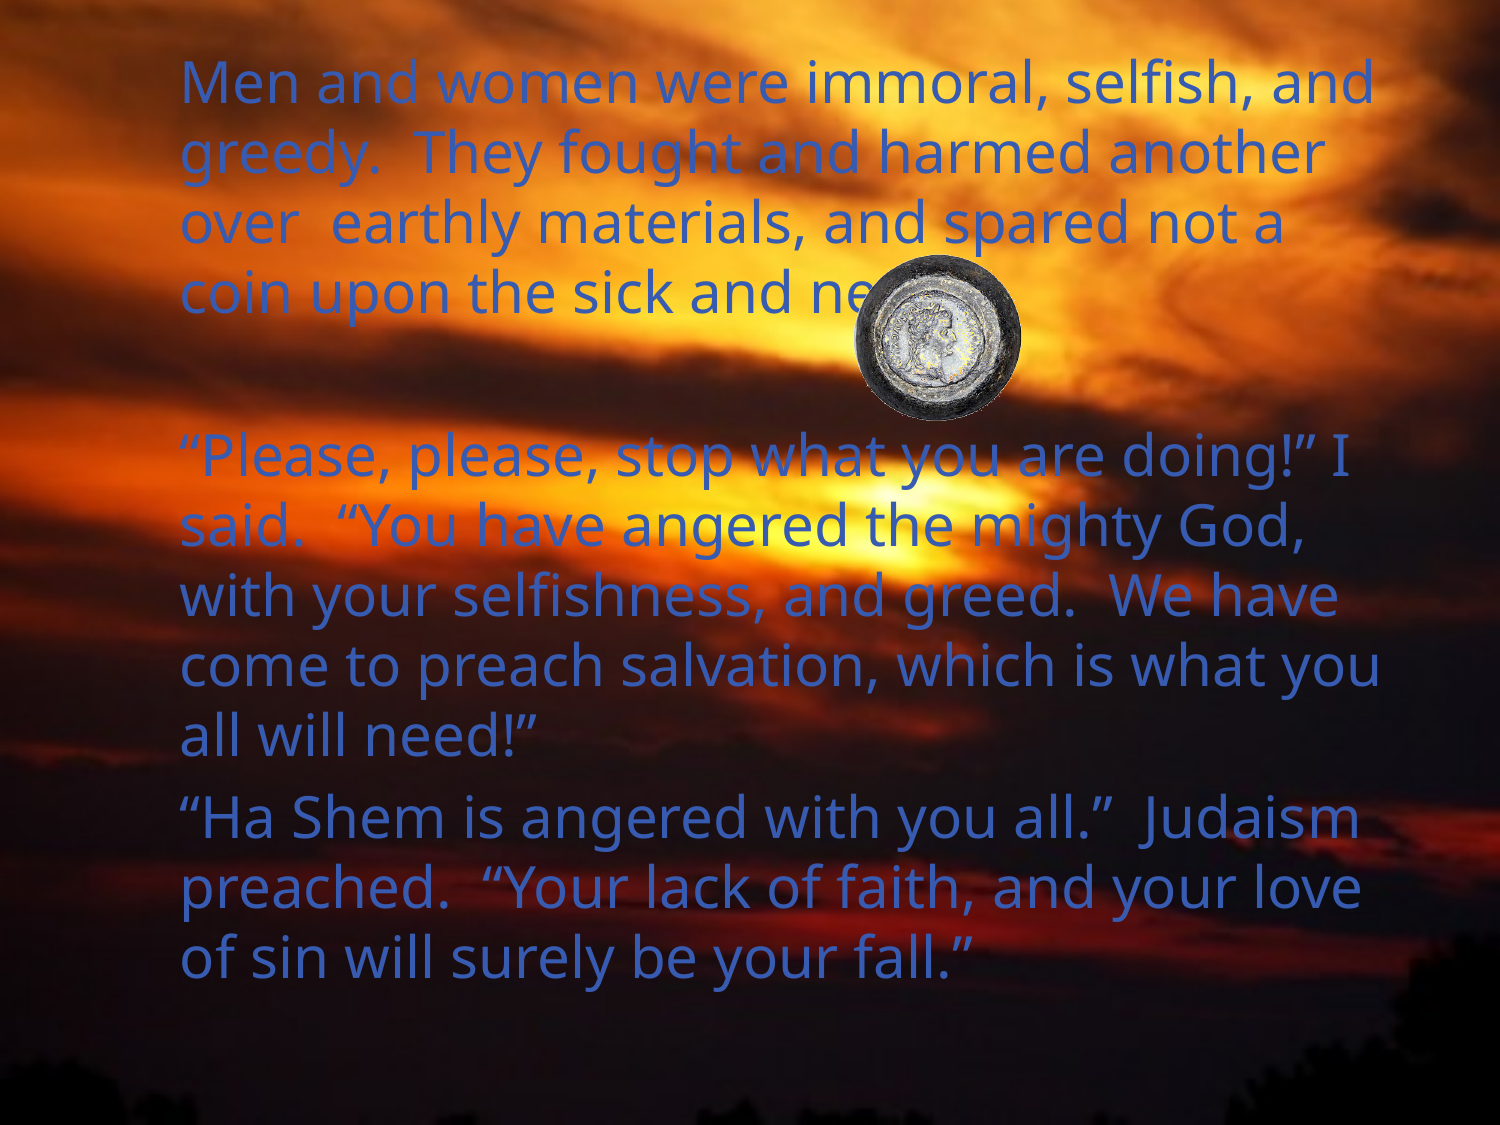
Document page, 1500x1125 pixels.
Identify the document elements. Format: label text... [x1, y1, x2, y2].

list Men and women were immoral, selfish, and greedy. They fought and harmed another over earthly materials, and spared not a coin upon the sick and needy. “Please, please, stop what you are doing!” I said. “You have angered the mighty God, with your selfishness, and greed. We have come to preach salvation, which is what you all will need!” “Ha Shem is angered with you all.” Judaism preached. “Your lack of faith, and your love of sin will surely be your fall.” [75, 37, 1425, 1075]
picture [0, 0, 1500, 1125]
